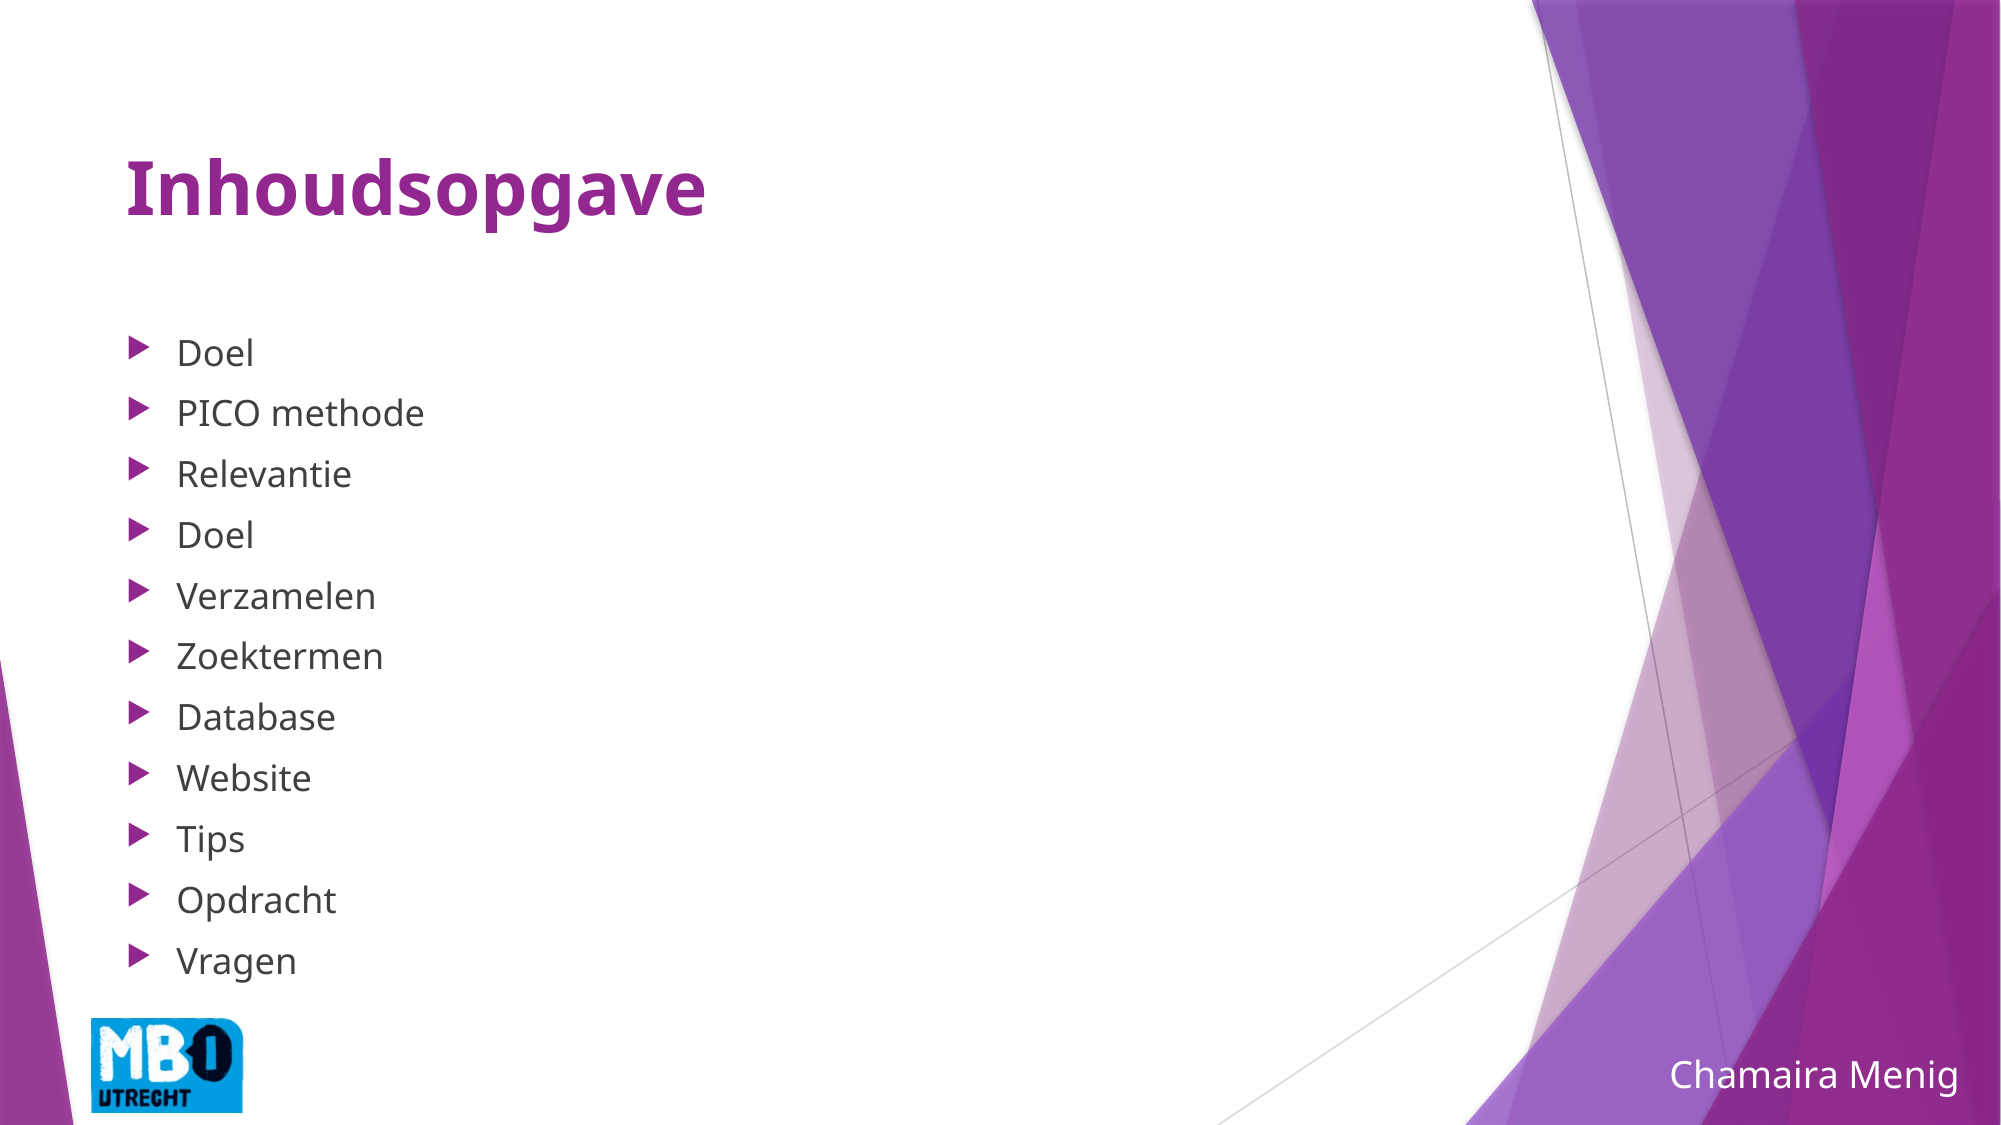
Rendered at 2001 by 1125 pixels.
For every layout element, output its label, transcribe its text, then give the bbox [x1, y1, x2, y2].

list Doel PICO methode Relevantie Doel Verzamelen Zoektermen Database Website Tips Opdracht Vragen [111, 322, 1557, 995]
picture [85, 1007, 246, 1125]
text_box Chamaira Menig [1654, 1043, 1977, 1104]
title Inhoudsopgave [111, 132, 1522, 284]
